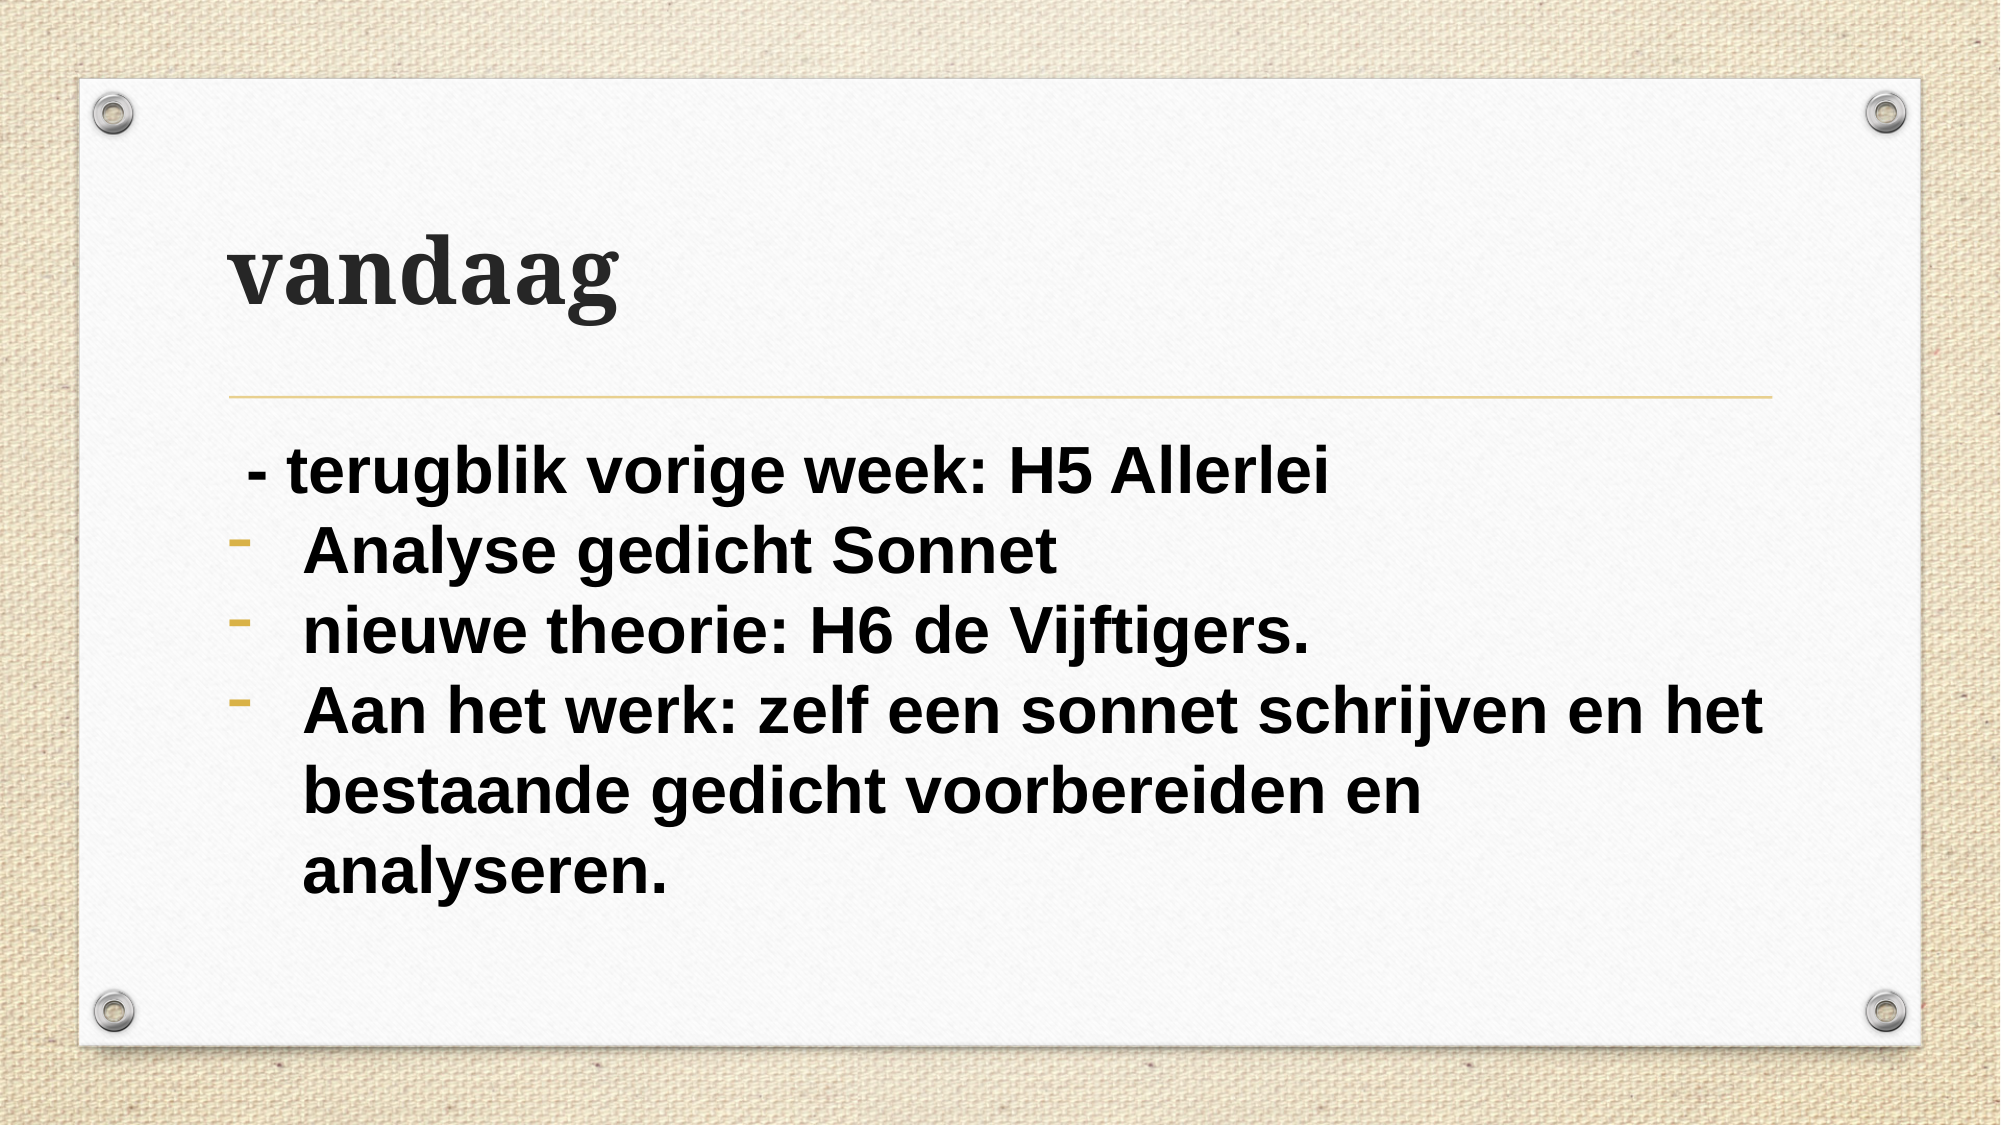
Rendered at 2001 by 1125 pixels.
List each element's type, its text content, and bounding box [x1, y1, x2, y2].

list - terugblik vorige week: H5 Allerlei Analyse gedicht Sonnet nieuwe theorie: H6 de Vijftigers. Aan het werk: zelf een sonnet schrijven en het bestaande gedicht voorbereiden en analyseren. [212, 419, 1788, 965]
picture [0, 0, 2001, 1125]
title vandaag [212, 161, 1788, 375]
